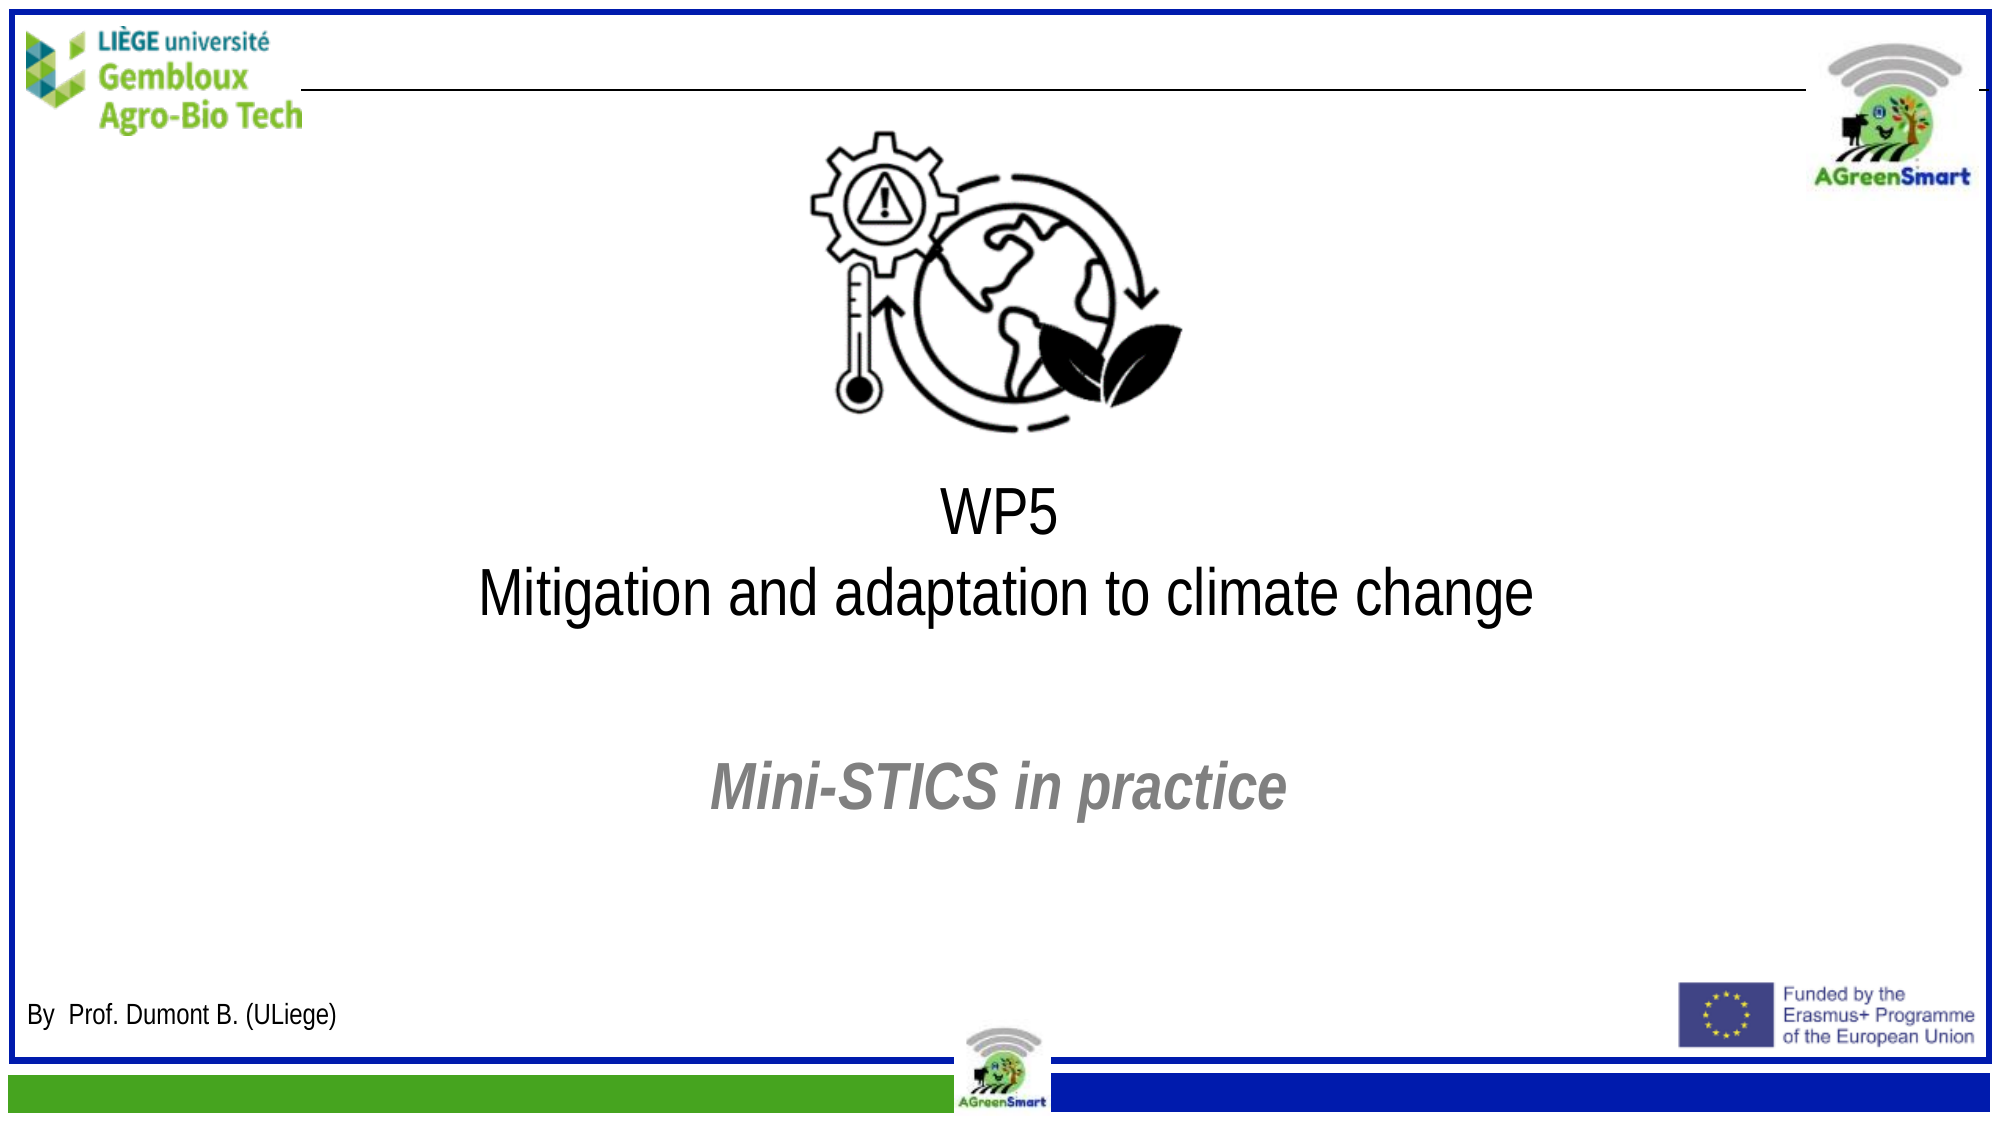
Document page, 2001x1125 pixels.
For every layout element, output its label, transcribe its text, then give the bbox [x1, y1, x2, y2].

text_box WP5 Mitigation and adaptation to climate change [26, 460, 1974, 636]
text_box By Prof. Dumont B. (ULiege) [12, 987, 1677, 1038]
text_box Mini-STICS in practice [26, 735, 1974, 831]
picture [954, 1038, 1051, 1116]
picture [26, 26, 302, 137]
picture [1806, 28, 1979, 201]
picture [1677, 978, 1979, 1052]
picture [804, 117, 1195, 476]
